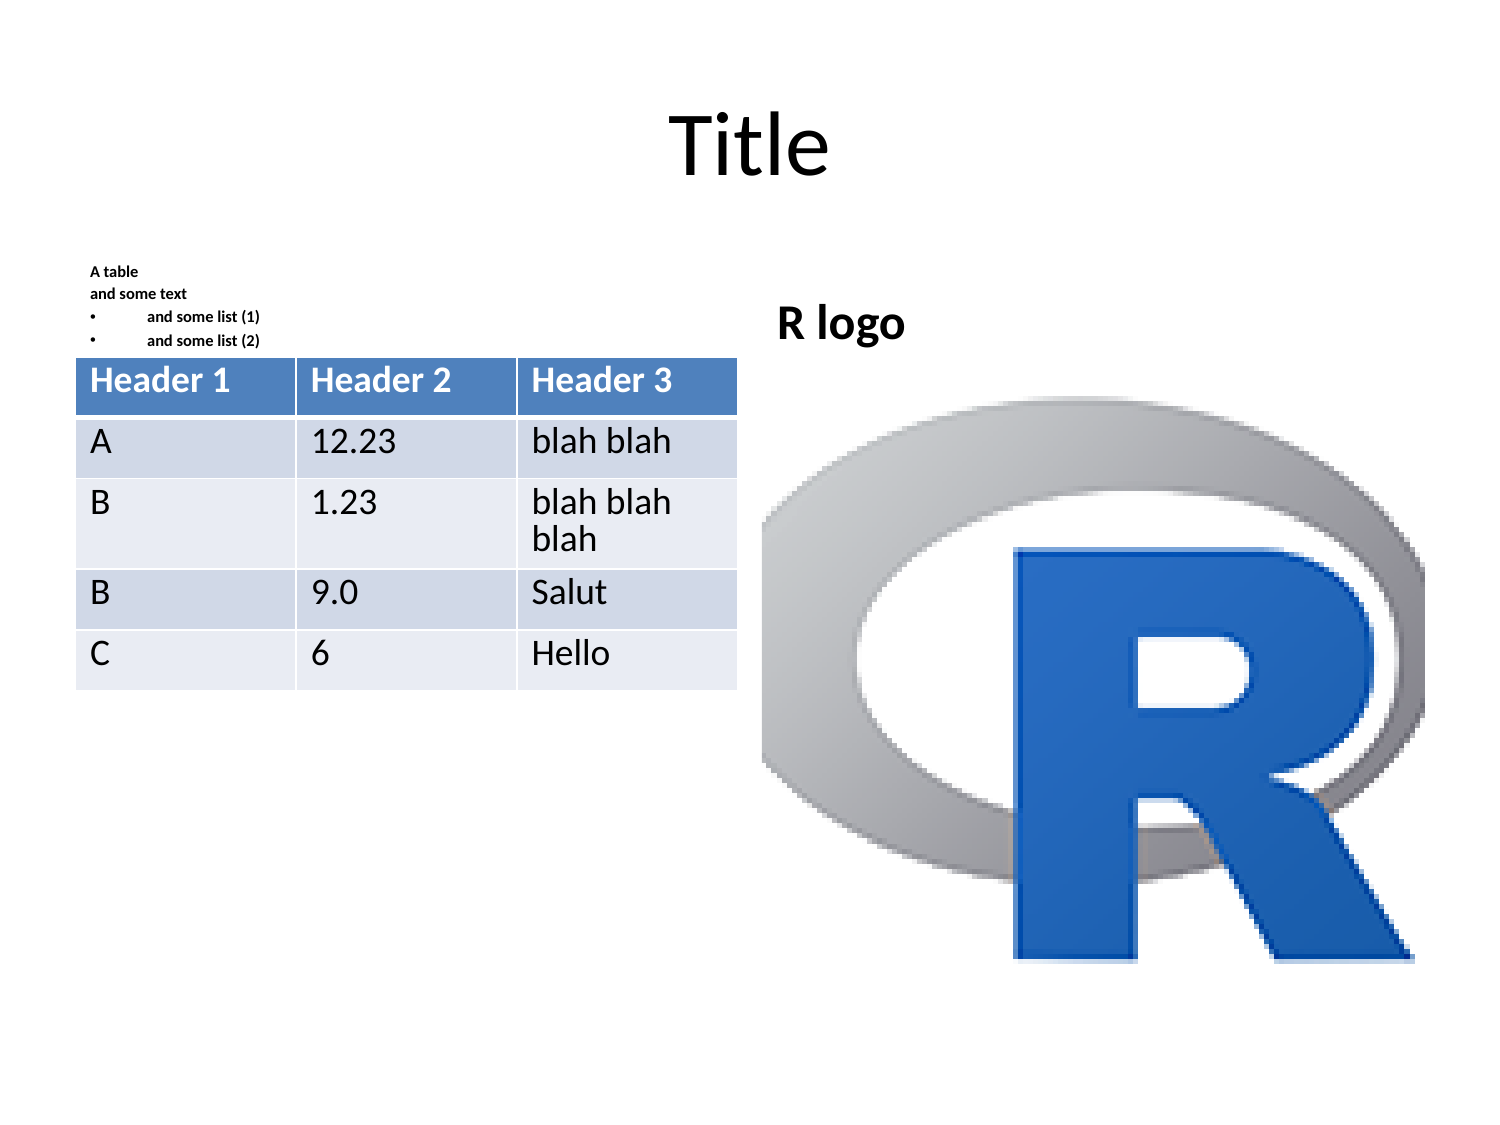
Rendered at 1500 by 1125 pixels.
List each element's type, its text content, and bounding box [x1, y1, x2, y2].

table_cell B [76, 570, 295, 629]
title Title [75, 45, 1425, 233]
table_cell Hello [518, 631, 737, 690]
table_cell blah blah blah [518, 479, 737, 568]
table_cell 6 [297, 631, 516, 690]
table_cell blah blah [518, 420, 737, 478]
list A table and some text and some list (1) and some list (2) [75, 251, 738, 356]
table_cell C [76, 631, 295, 690]
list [761, 356, 1426, 1006]
table_cell Salut [518, 570, 737, 629]
table_cell 12.23 [297, 420, 516, 478]
list R logo [761, 251, 1425, 356]
table_header Header 2 [297, 358, 516, 415]
table_cell A [76, 420, 295, 478]
table_cell B [76, 479, 295, 568]
table_header Header 3 [518, 358, 737, 415]
table_header Header 1 [76, 358, 295, 415]
table_cell 1.23 [297, 479, 516, 568]
table_cell 9.0 [297, 570, 516, 629]
